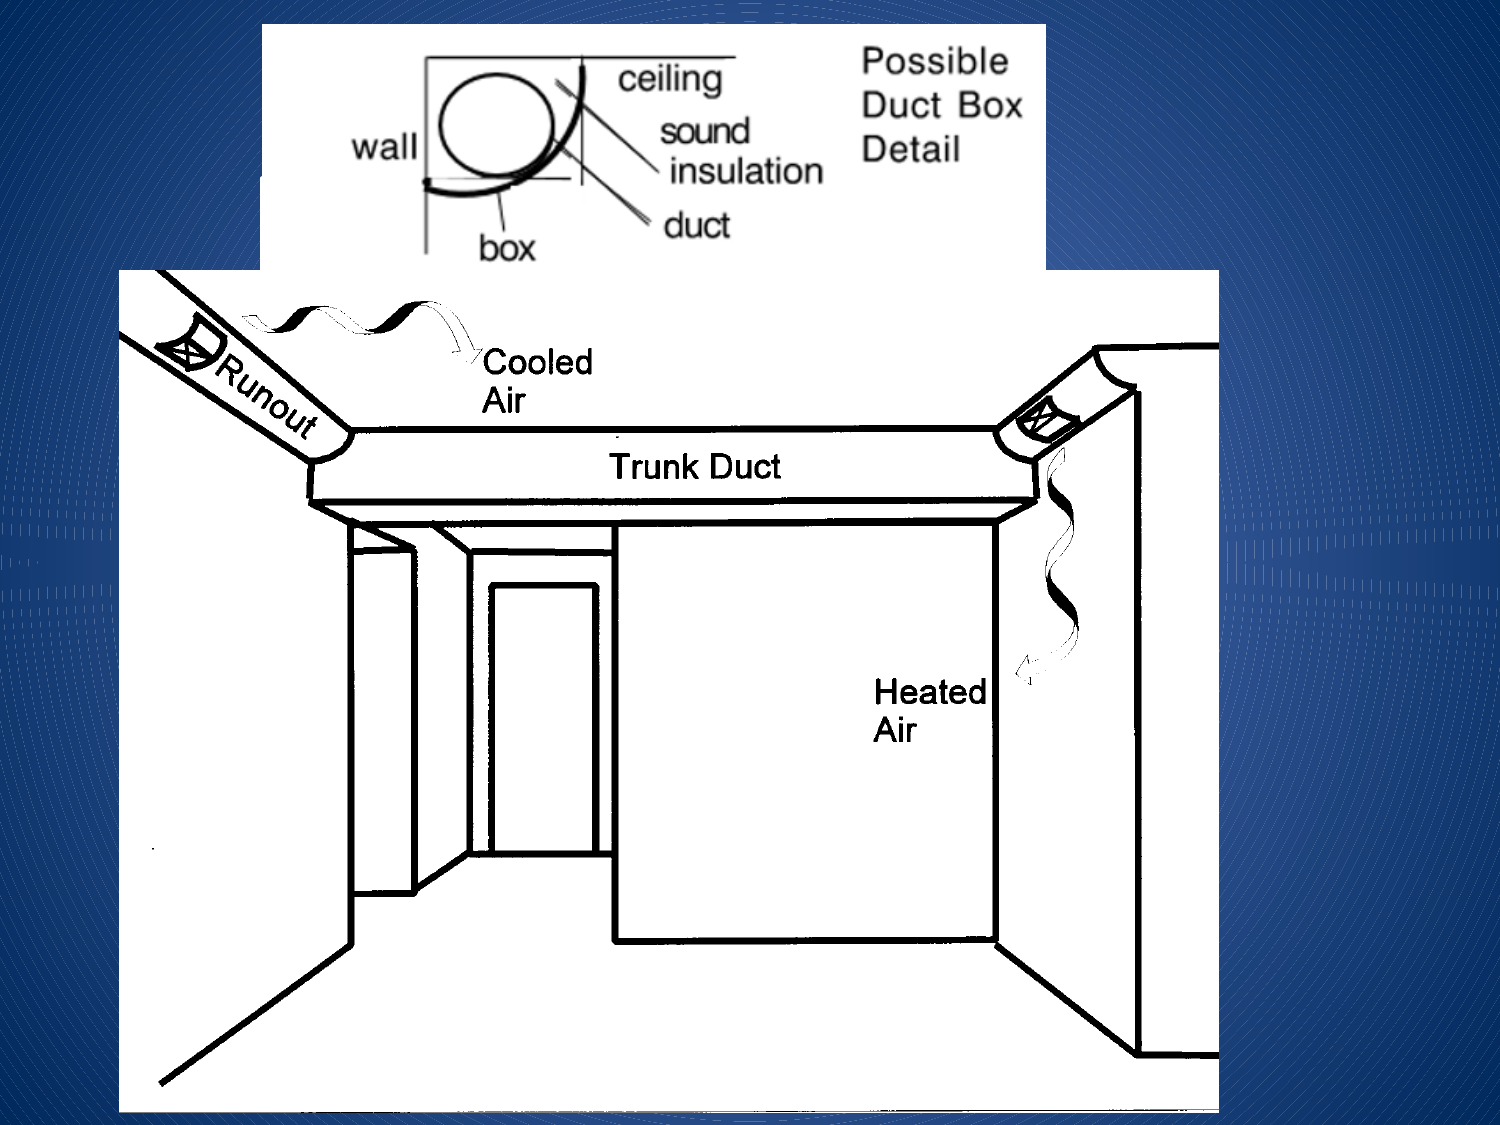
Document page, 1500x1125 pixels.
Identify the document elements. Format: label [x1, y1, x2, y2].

picture [119, 24, 1219, 1113]
